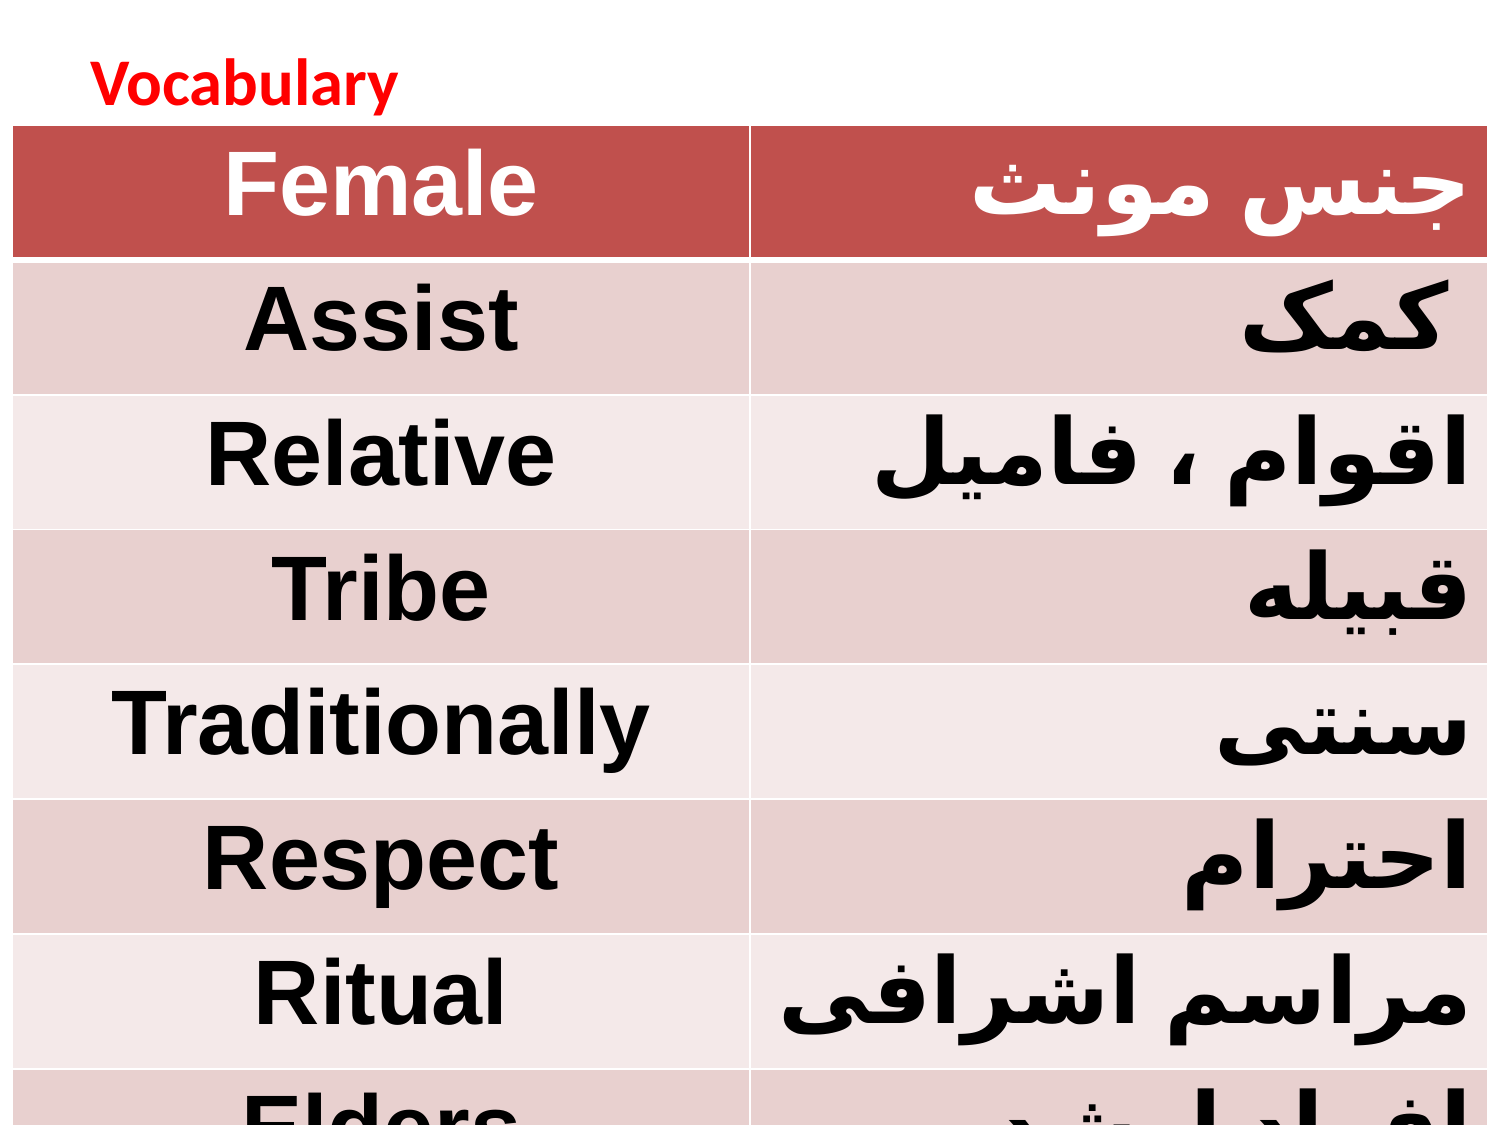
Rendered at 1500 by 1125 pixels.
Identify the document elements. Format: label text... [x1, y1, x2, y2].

table_cell Traditionally [13, 665, 749, 798]
table_cell اقوام ، فامیل [751, 396, 1487, 529]
table_cell احترام [751, 800, 1487, 933]
table_cell Ritual [13, 935, 749, 1068]
table_header Female [13, 126, 749, 257]
table_cell Respect [13, 800, 749, 933]
table_cell Relative [13, 396, 749, 529]
table_cell کمک [751, 263, 1487, 394]
table_cell افراد ارشد و بزرگ [751, 1070, 1487, 1125]
title Vocabulary [75, 45, 1425, 113]
table_cell Elders [13, 1070, 749, 1125]
table_cell Assist [13, 263, 749, 394]
table_cell Tribe [13, 530, 749, 663]
table_cell مراسم اشرافی [751, 935, 1487, 1068]
table_header جنس مونث [751, 126, 1487, 257]
table_cell سنتی [751, 665, 1487, 798]
table_cell قبیله [751, 530, 1487, 663]
